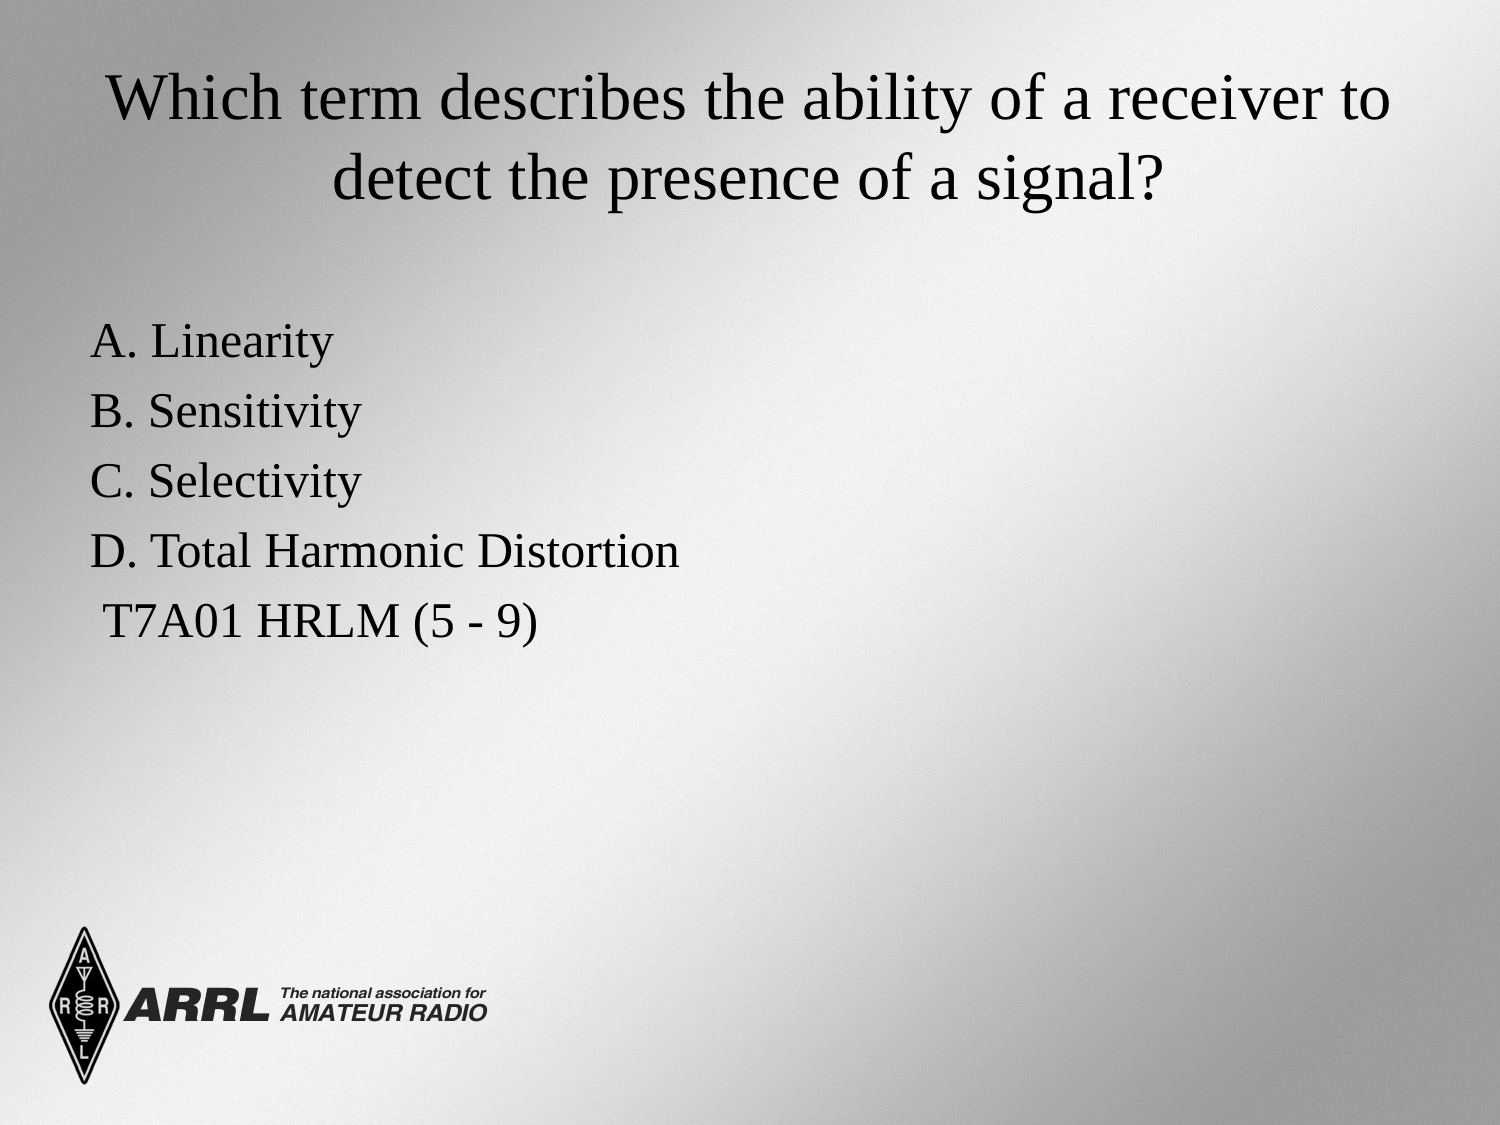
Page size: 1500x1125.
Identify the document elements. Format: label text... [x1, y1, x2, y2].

title Which term describes the ability of a receiver to detect the presence of a signal? [75, 45, 1425, 233]
picture [0, 0, 1500, 1125]
list A. Linearity B. Sensitivity C. Selectivity D. Total Harmonic Distortion T7A01 HRLM (5 - 9) [75, 299, 1425, 1005]
